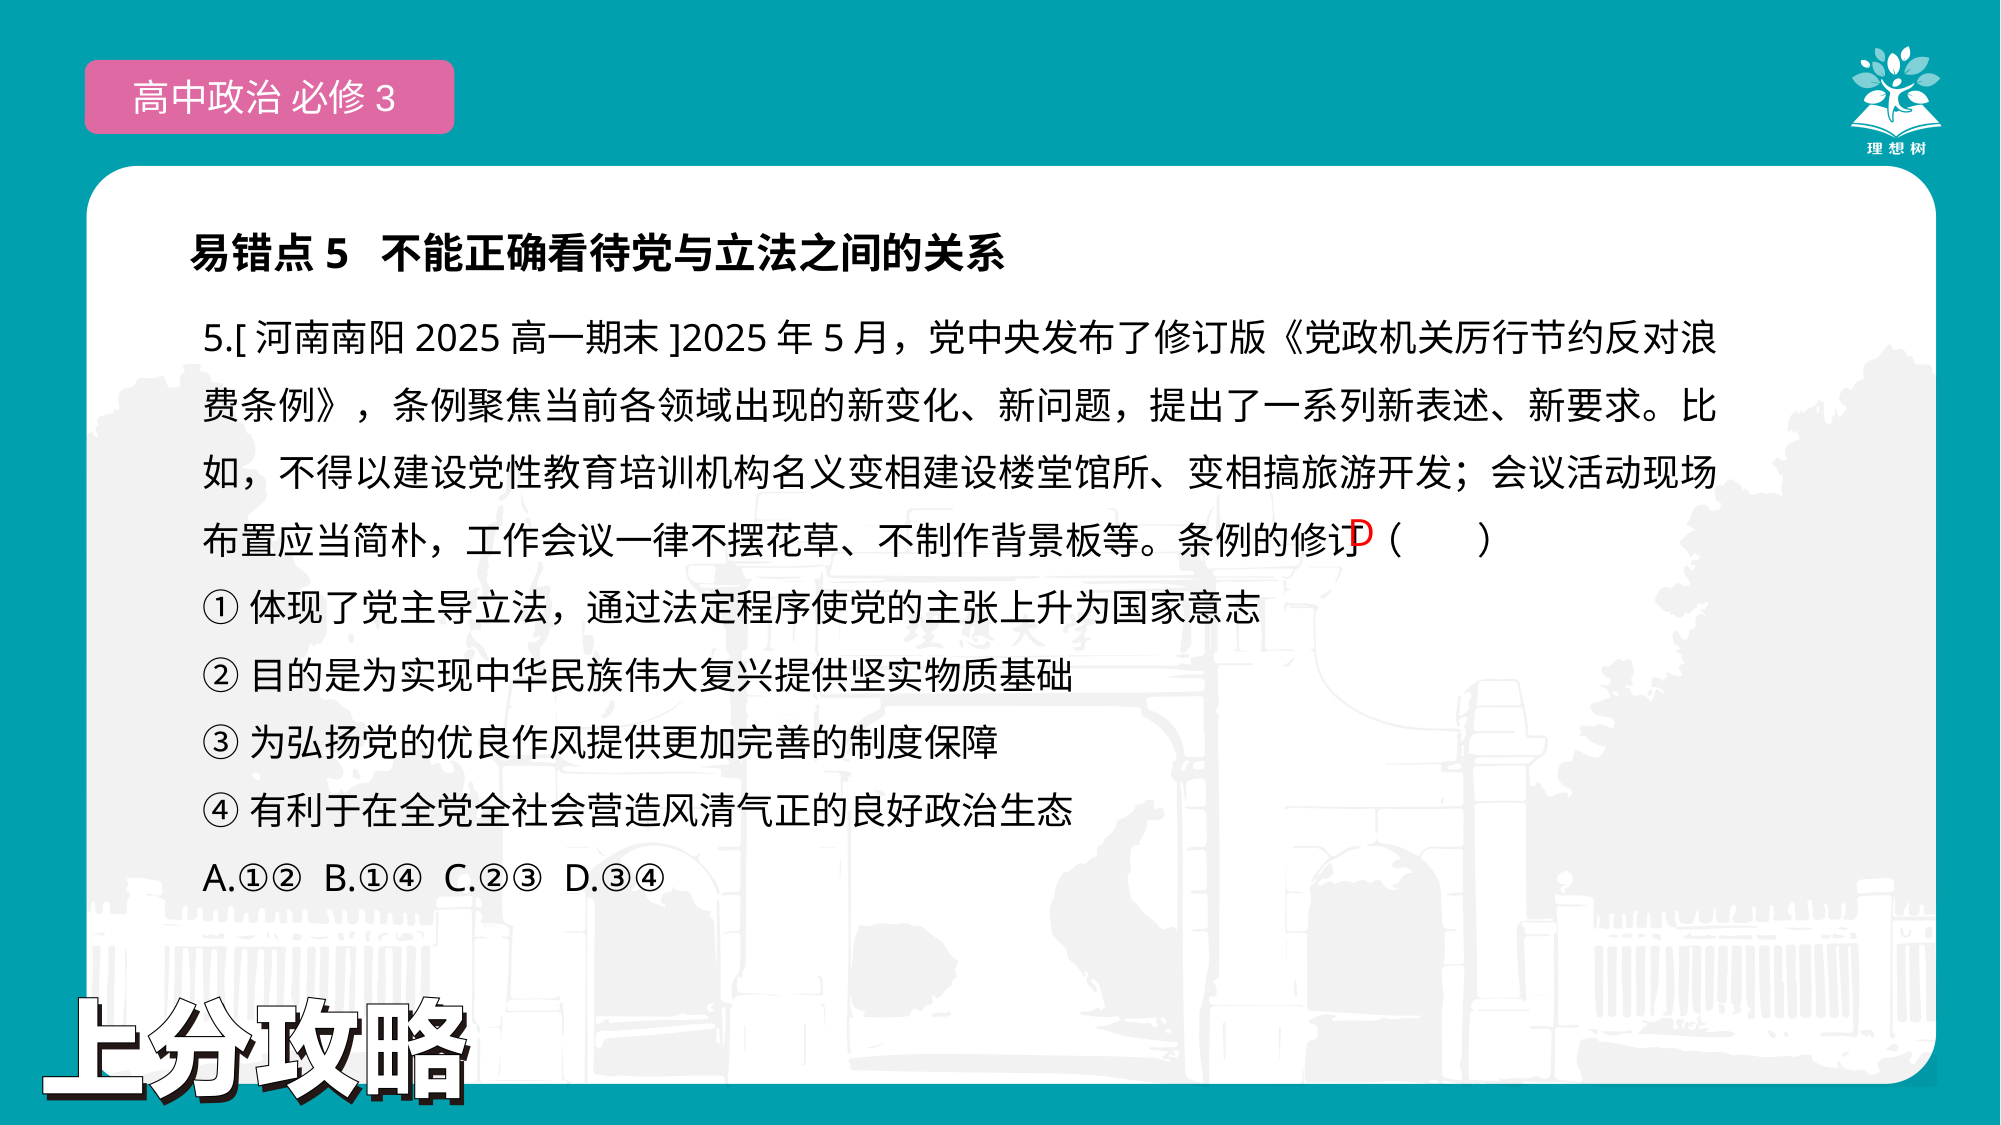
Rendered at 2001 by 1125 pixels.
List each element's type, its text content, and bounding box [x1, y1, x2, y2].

text_box 5.[河南南阳2025高一期末]2025年5月，党中央发布了修订版《党政机关厉行节约反对浪费条例》，条例聚焦当前各领域出现的新变化、新问题，提出了一系列新表述、新要求。比如，不得以建设党性教育培训机构名义变相建设楼堂馆所、变相搞旅游开发；会议活动现场布置应当简朴，工作会议一律不摆花草、不制作背景板等。条例的修订（ ） ①体现了党主导立法，通过法定程序使党的主张上升为国家意志 ②目的是为实现中华民族伟大复兴提供坚实物质基础 ③为弘扬党的优良作风提供更加完善的制度保障 ④有利于在全党全社会营造风清气正的良好政治生态 A.①② B.①④ C.②③ D.③④ [187, 284, 1733, 907]
text_box 高中政治 必修3 [83, 58, 456, 135]
picture [0, 0, 2001, 1125]
text_box 易错点5 不能正确看待党与立法之间的关系 [175, 219, 1528, 284]
text_box D [1332, 479, 1410, 562]
